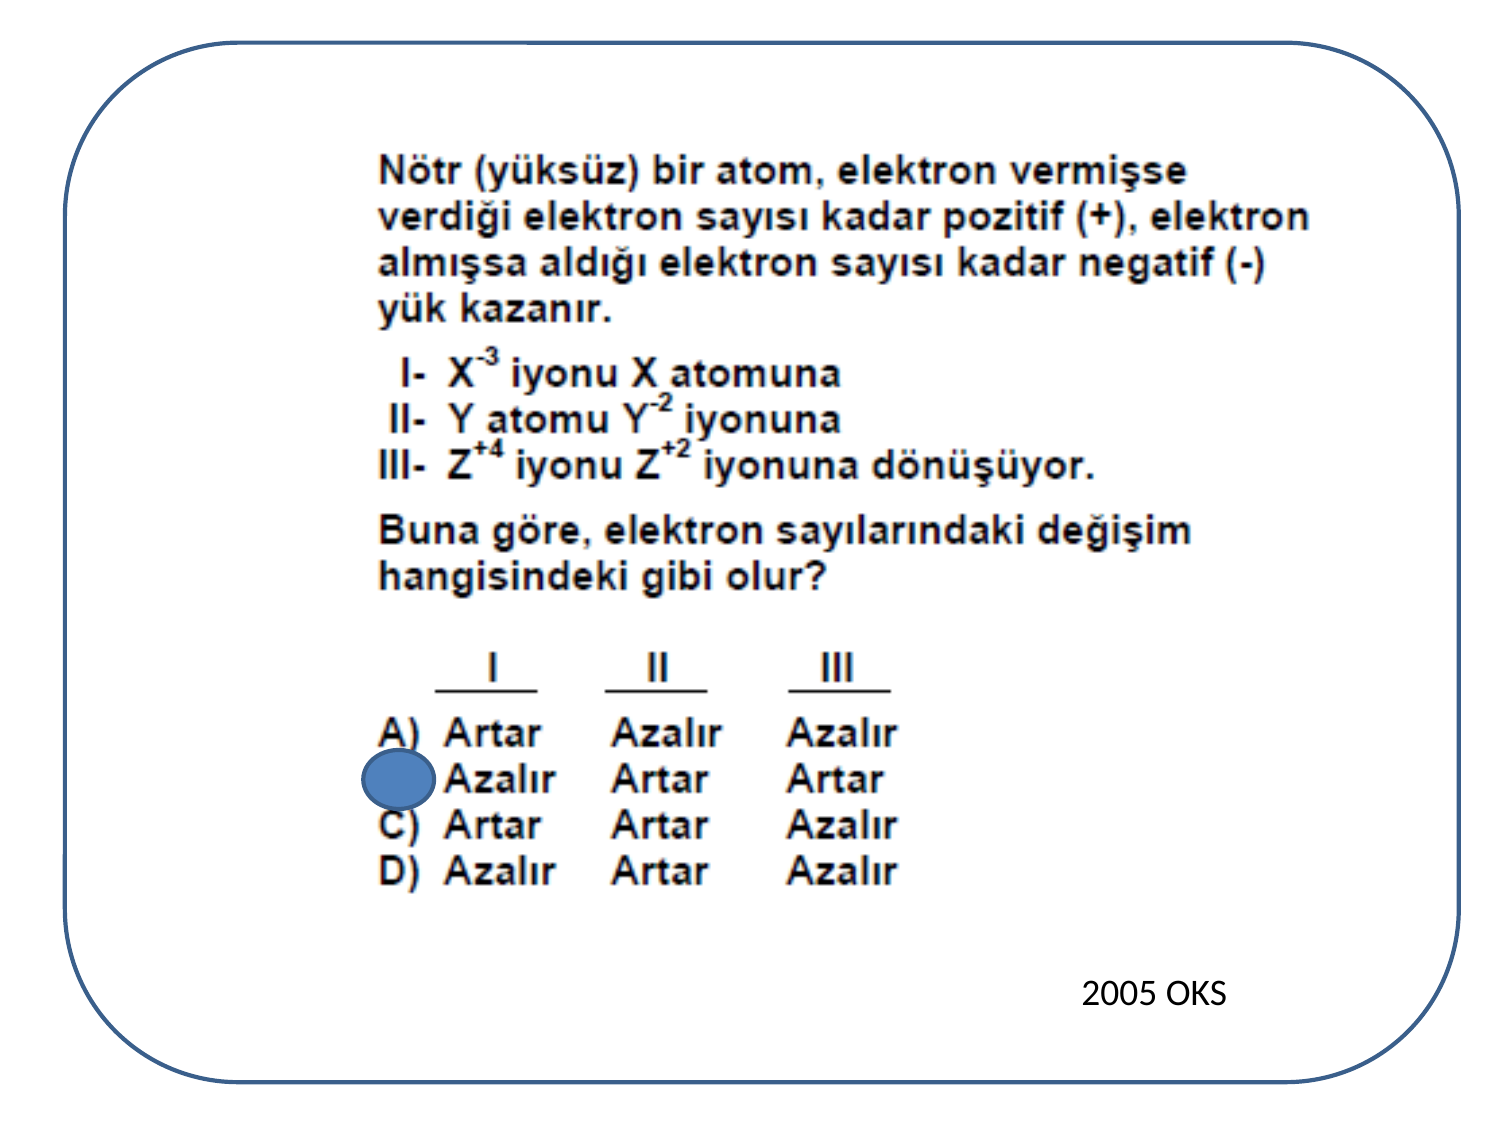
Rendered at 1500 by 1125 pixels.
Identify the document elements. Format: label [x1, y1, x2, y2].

text_box [62, 40, 1461, 1085]
picture [362, 128, 1326, 910]
